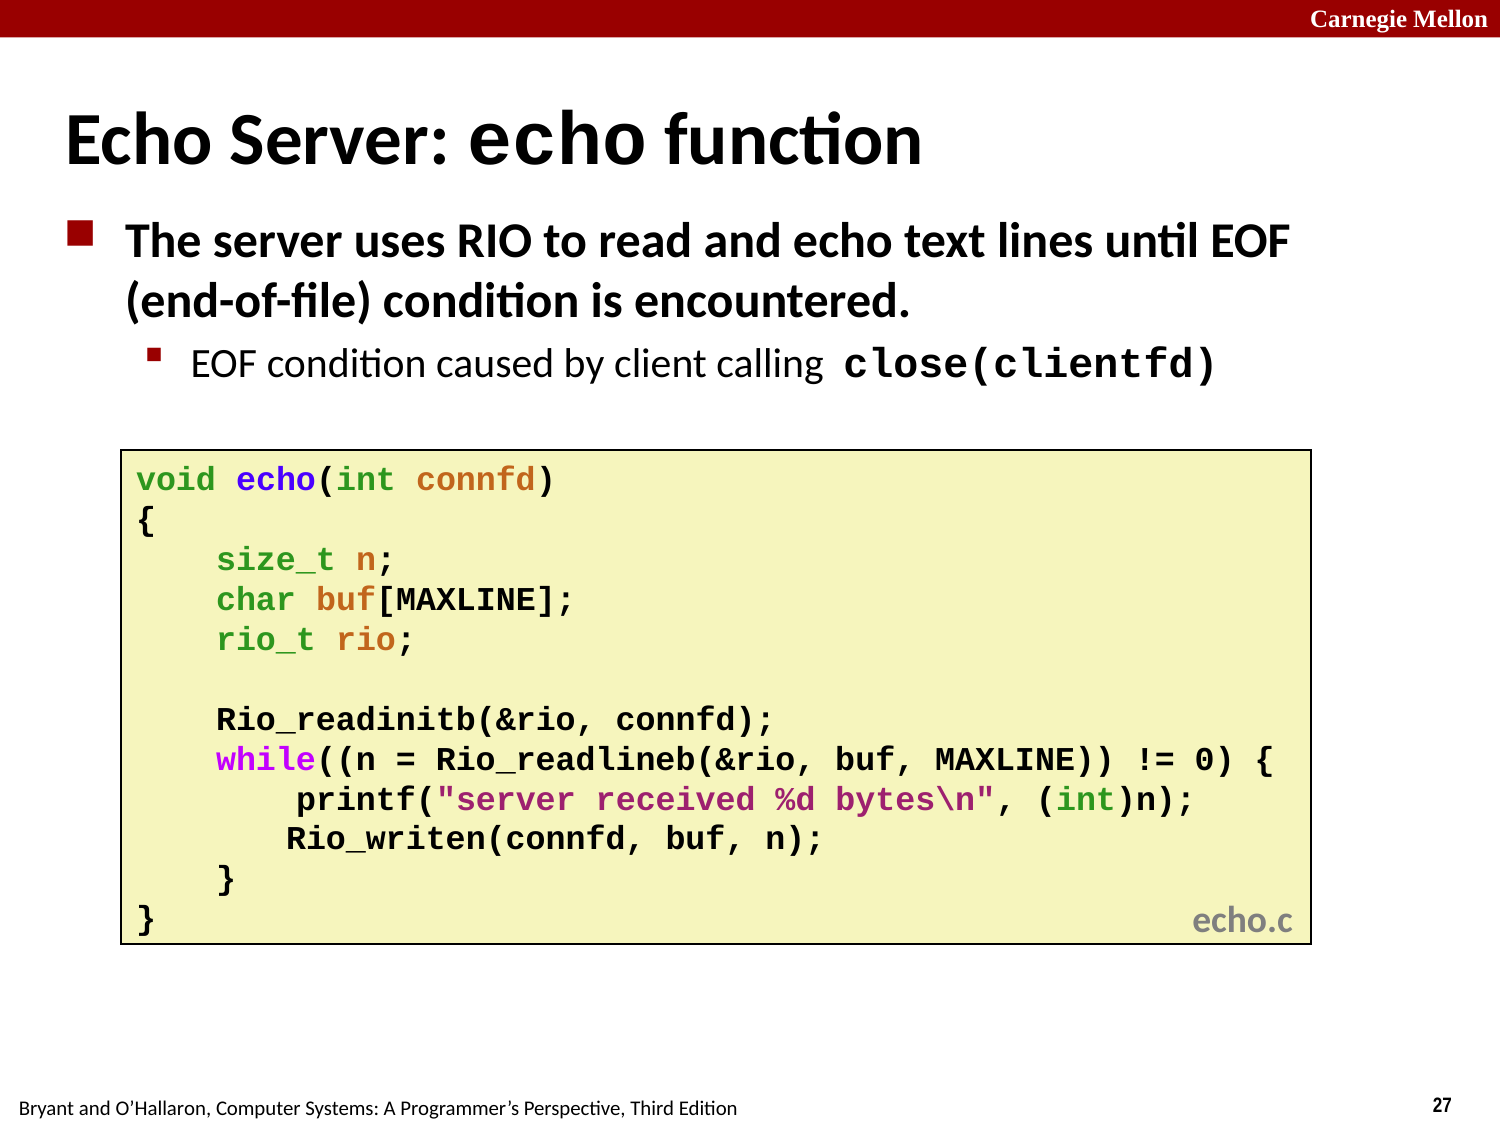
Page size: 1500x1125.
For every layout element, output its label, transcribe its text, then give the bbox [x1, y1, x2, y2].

title Echo Server: echo function [49, 87, 1125, 182]
list The server uses RIO to read and echo text lines until EOF (end-of-file) condition is encountered. EOF condition caused by client calling close(clientfd) [53, 199, 1417, 413]
text_box void echo(int connfd) { size_t n; char buf[MAXLINE]; rio_t rio; Rio_readinitb(&rio, connfd); while((n = Rio_readlineb(&rio, buf, MAXLINE)) != 0) { printf("server received %d bytes\n", (int)n); Rio_writen(connfd, buf, n); } } [121, 449, 1311, 944]
text_box echo.c [1177, 887, 1308, 948]
